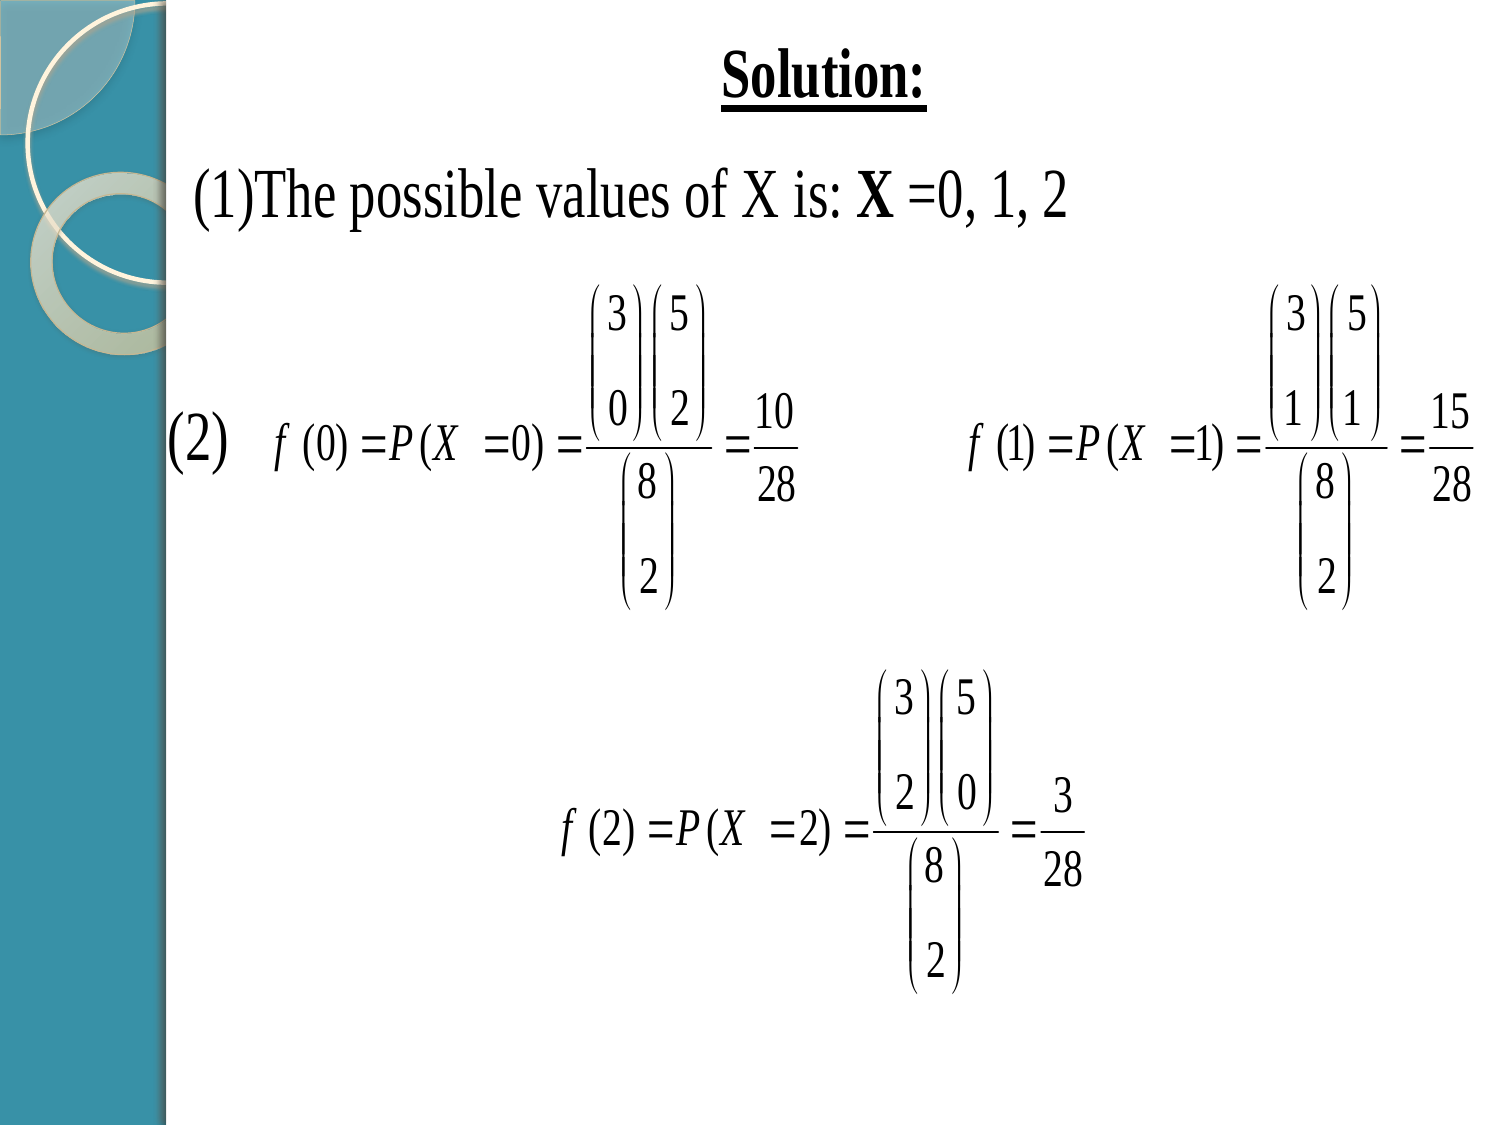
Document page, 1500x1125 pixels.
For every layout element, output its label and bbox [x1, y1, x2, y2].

text_box [140, 32, 1500, 1044]
